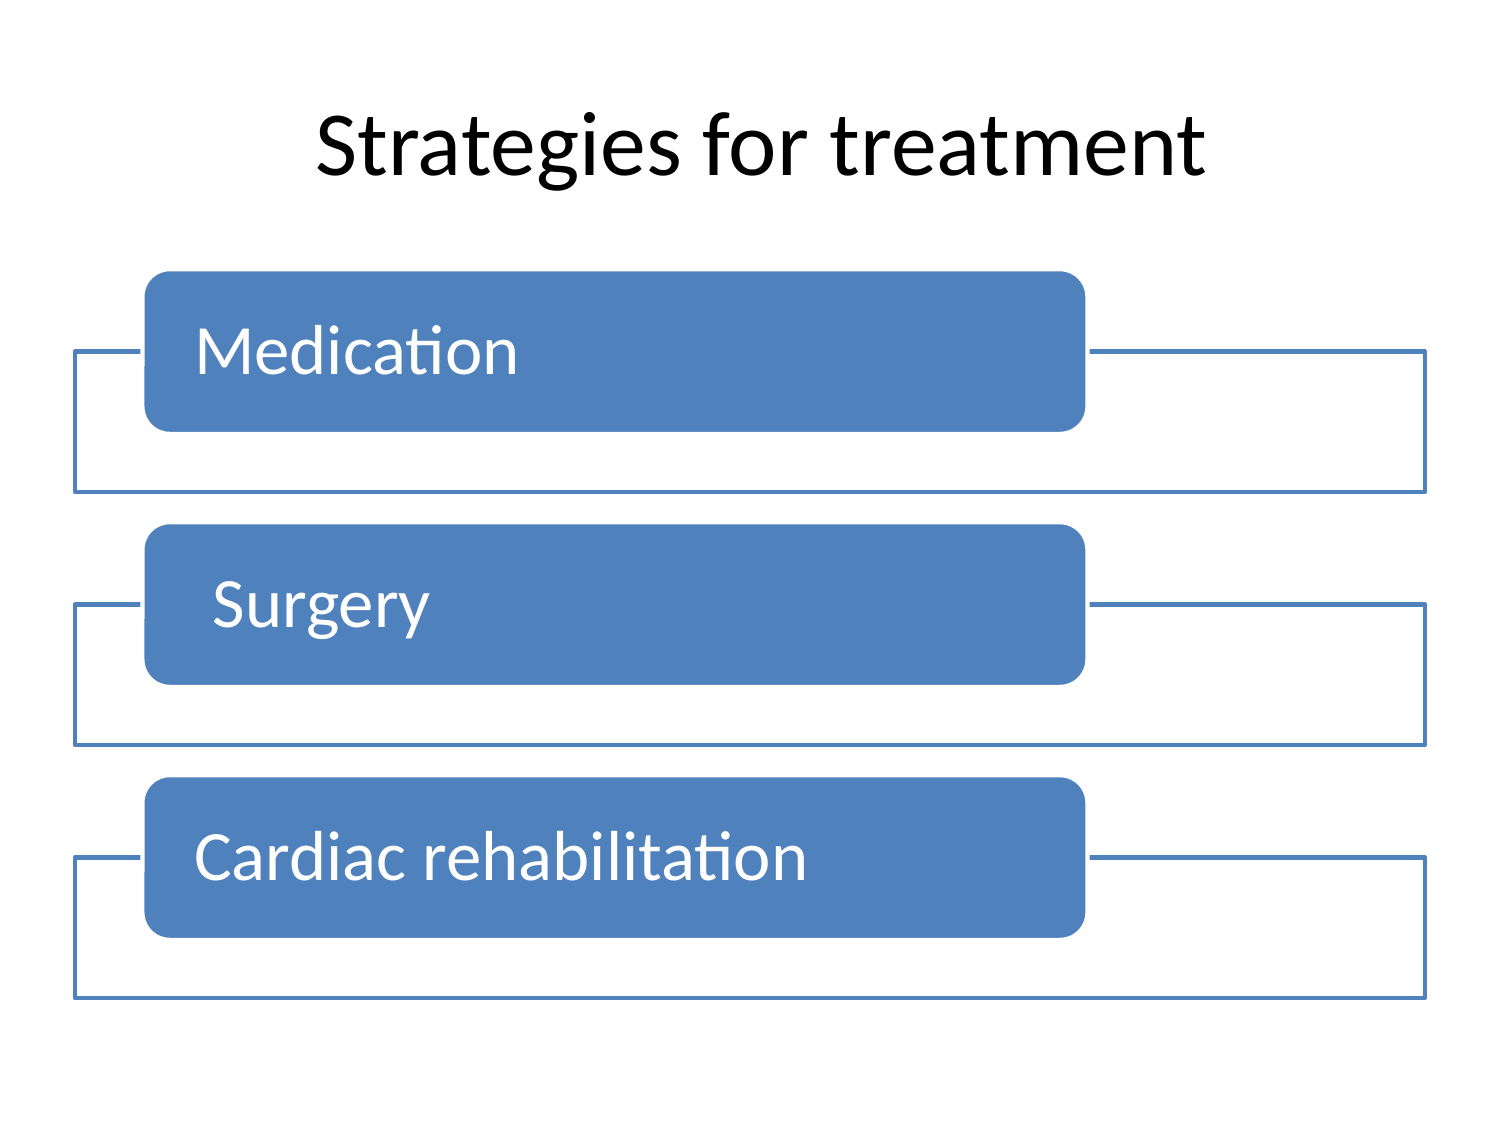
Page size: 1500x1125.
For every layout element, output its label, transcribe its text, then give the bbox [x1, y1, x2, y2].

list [74, 262, 1426, 1006]
title Strategies for treatment [75, 45, 1425, 233]
